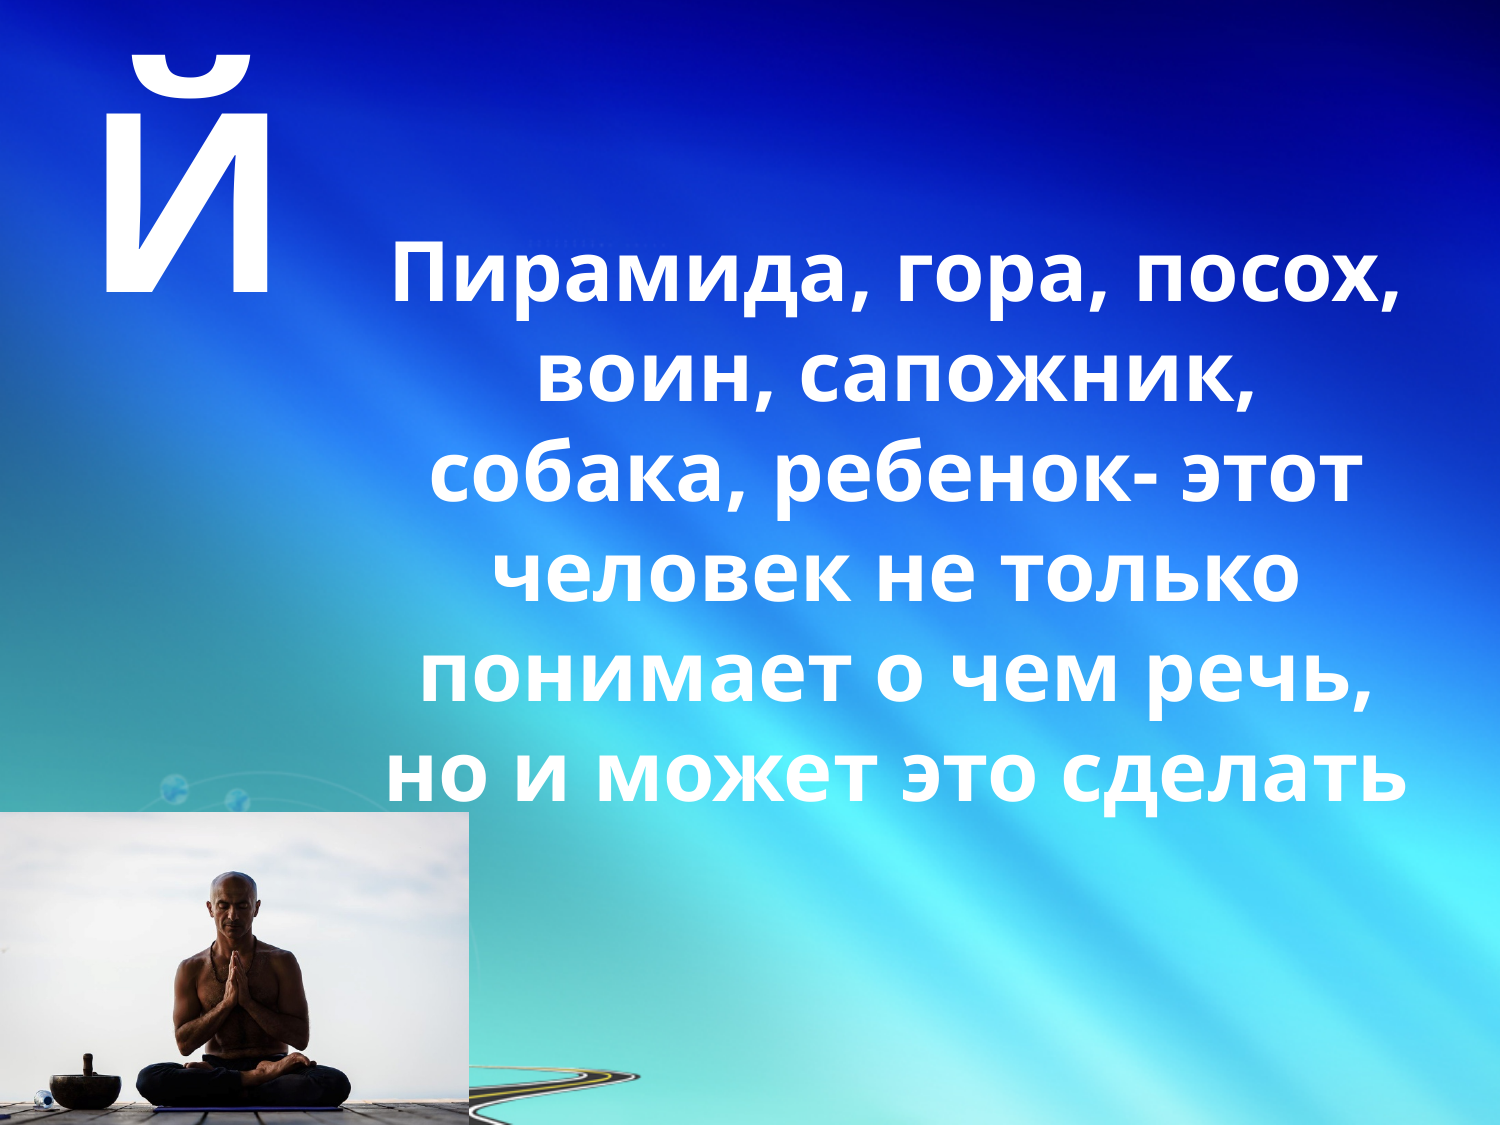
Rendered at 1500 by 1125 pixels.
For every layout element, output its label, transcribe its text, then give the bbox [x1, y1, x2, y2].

text_box Пирамида, гора, посох, воин, сапожник, собака, ребенок- этот человек не только понимает о чем речь, но и может это сделать [363, 210, 1430, 826]
picture [0, 0, 1500, 1125]
text_box Й [58, 35, 317, 350]
